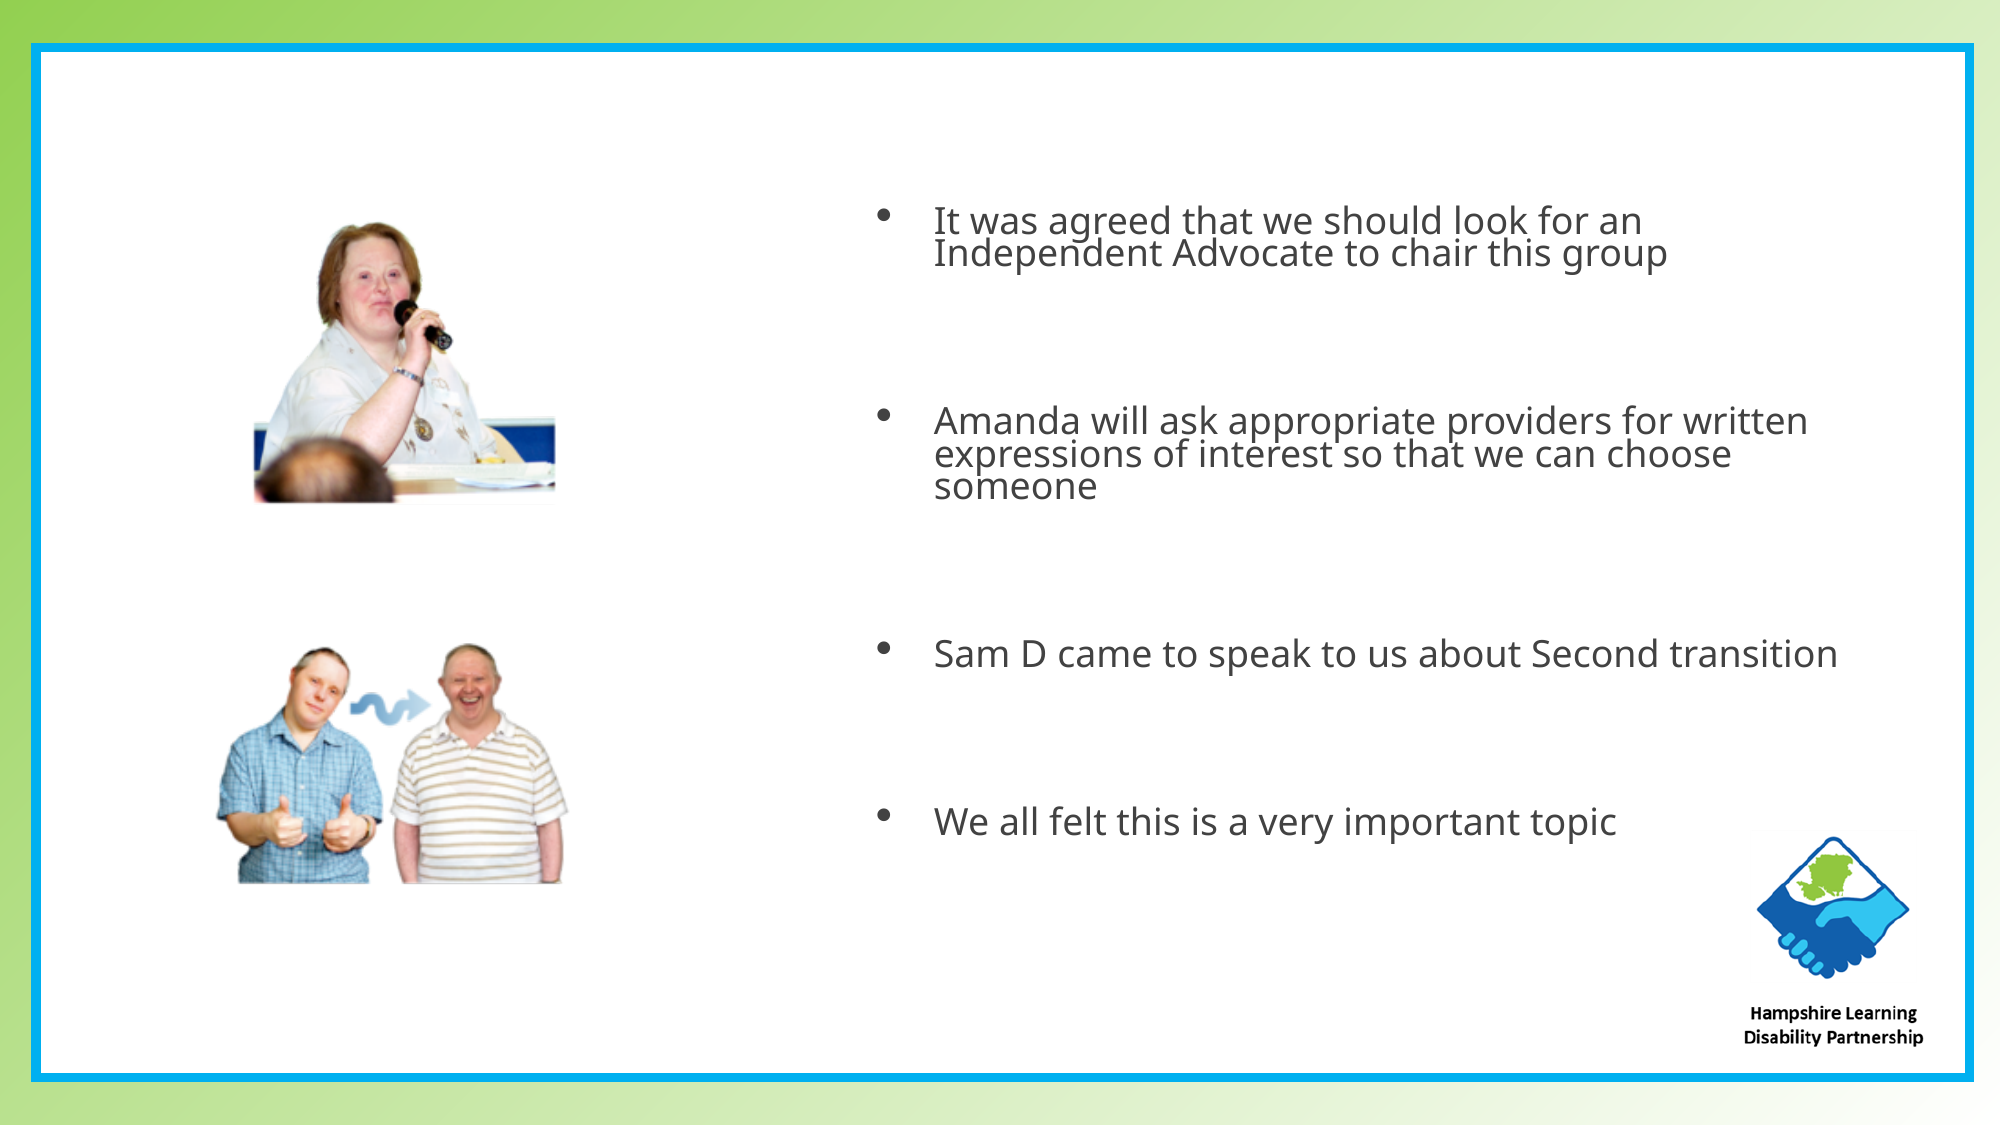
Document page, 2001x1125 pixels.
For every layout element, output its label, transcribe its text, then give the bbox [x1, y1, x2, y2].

picture [211, 582, 575, 946]
text_box [35, 47, 1970, 1078]
picture [248, 205, 562, 519]
picture [1703, 830, 1964, 1061]
text_box It was agreed that we should look for an Independent Advocate to chair this group Amanda will ask appropriate providers for written expressions of interest so that we can choose someone Sam D came to speak to us about Second transition We all felt this is a very important topic [862, 146, 1890, 962]
